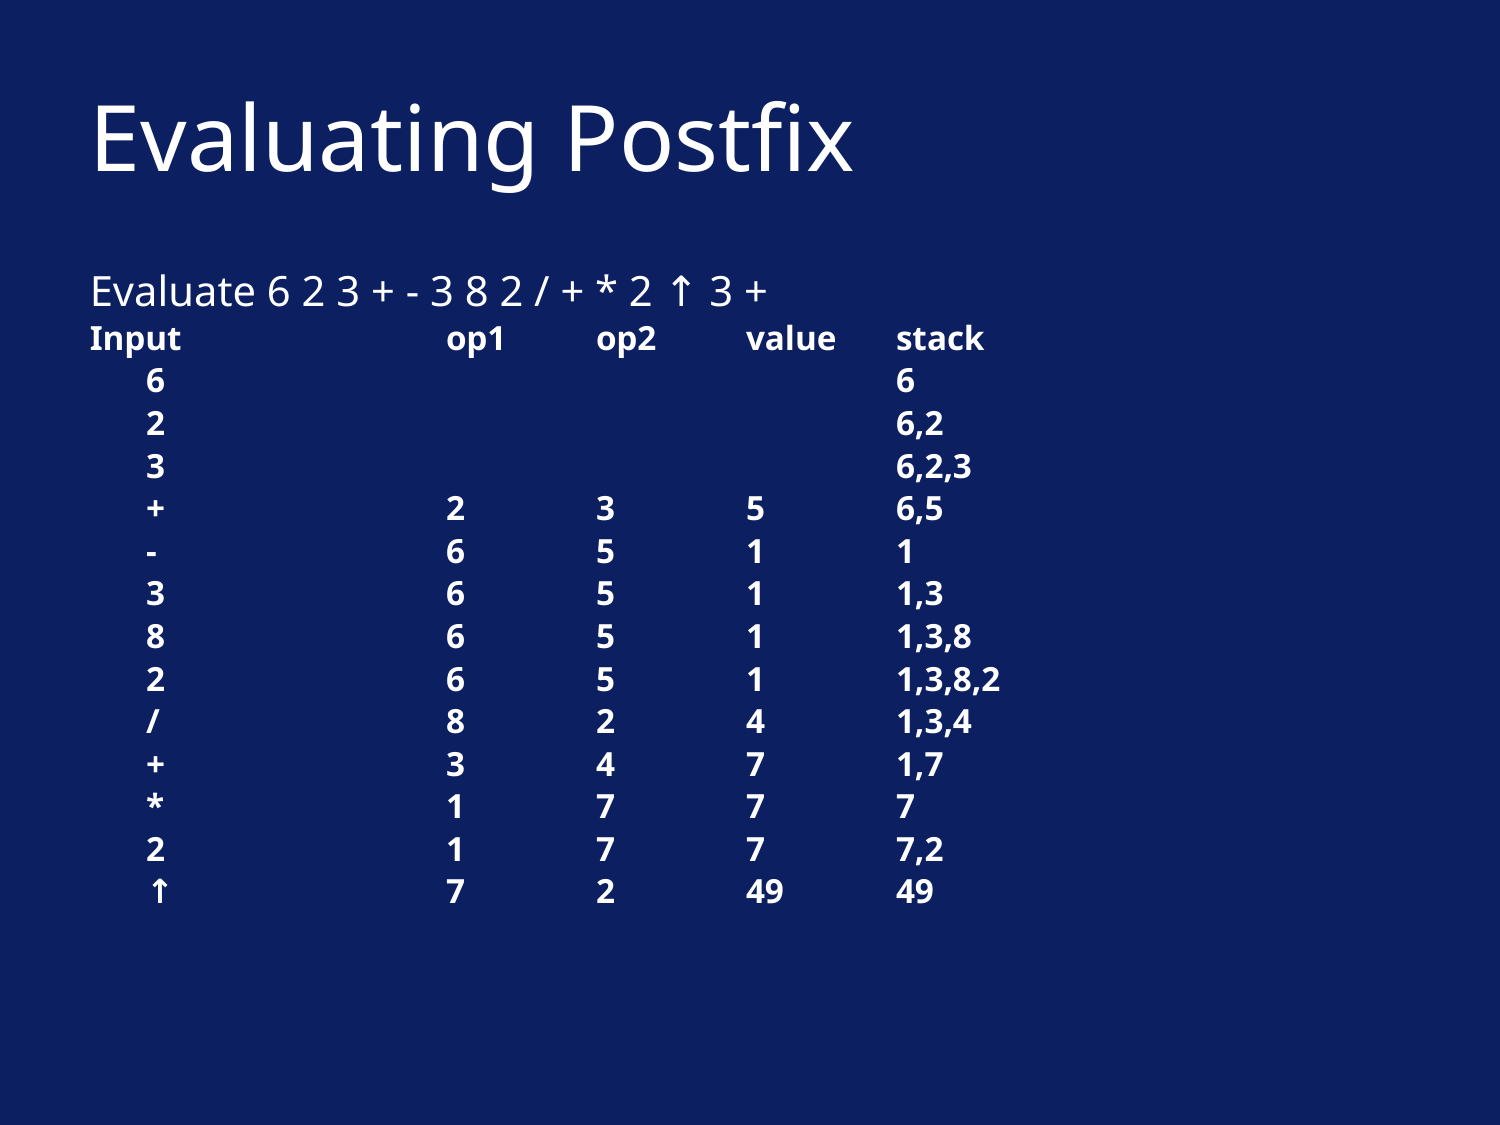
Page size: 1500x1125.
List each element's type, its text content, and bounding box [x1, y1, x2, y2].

list Evaluate 6 2 3 + - 3 8 2 / + * 2 ↑ 3 + Input op1 op2 value stack 6 6 2 6,2 3 6,2,3 + 2 3 5 6,5 - 6 5 1 1 3 6 5 1 1,3 8 6 5 1 1,3,8 2 6 5 1 1,3,8,2 / 8 2 4 1,3,4 + 3 4 7 1,7 * 1 7 7 7 2 1 7 7 7,2 ↑ 7 2 49 49 [74, 262, 1425, 1038]
title Evaluating Postfix [74, 59, 1425, 210]
